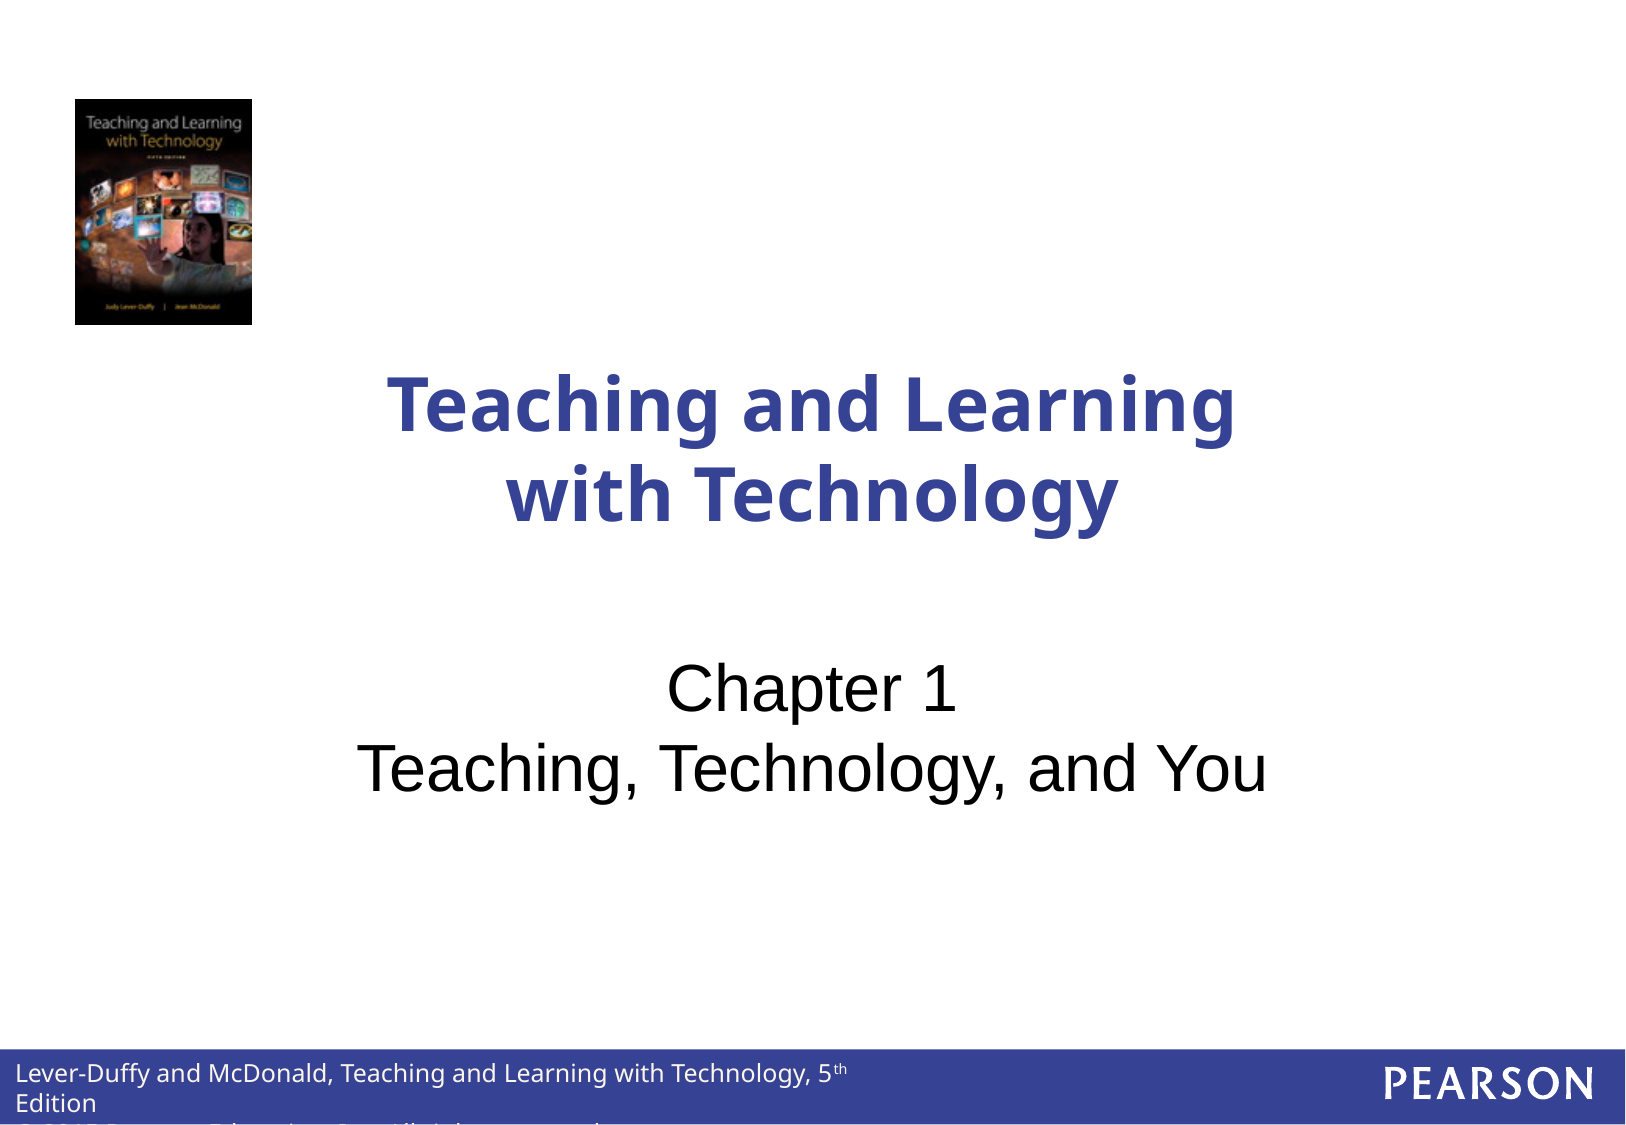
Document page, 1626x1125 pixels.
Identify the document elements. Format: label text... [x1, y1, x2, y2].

subtitle Chapter 1 Teaching, Technology, and You [243, 637, 1382, 925]
title Teaching and Learning with Technology [121, 349, 1504, 591]
picture [74, 99, 252, 326]
